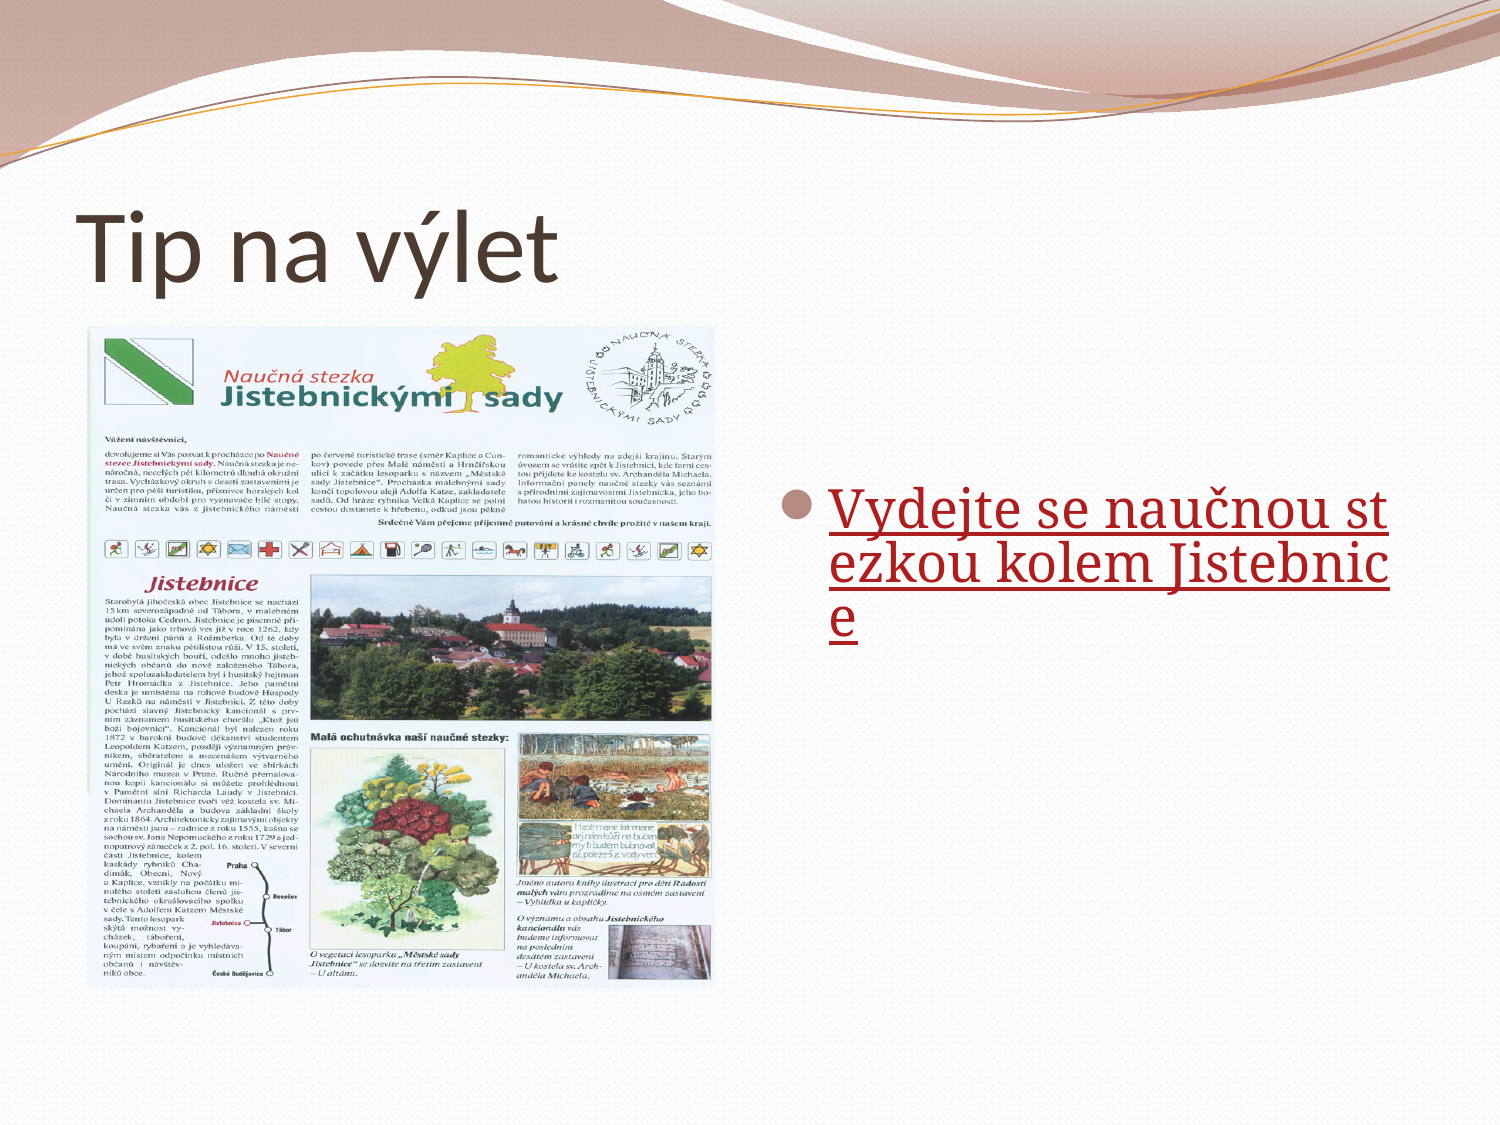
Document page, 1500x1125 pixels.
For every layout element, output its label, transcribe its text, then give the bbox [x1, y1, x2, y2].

title Tip na výlet [74, 115, 1426, 304]
list Vydejte se naučnou stezkou kolem Jistebnice [762, 314, 1426, 1043]
picture [86, 326, 715, 988]
